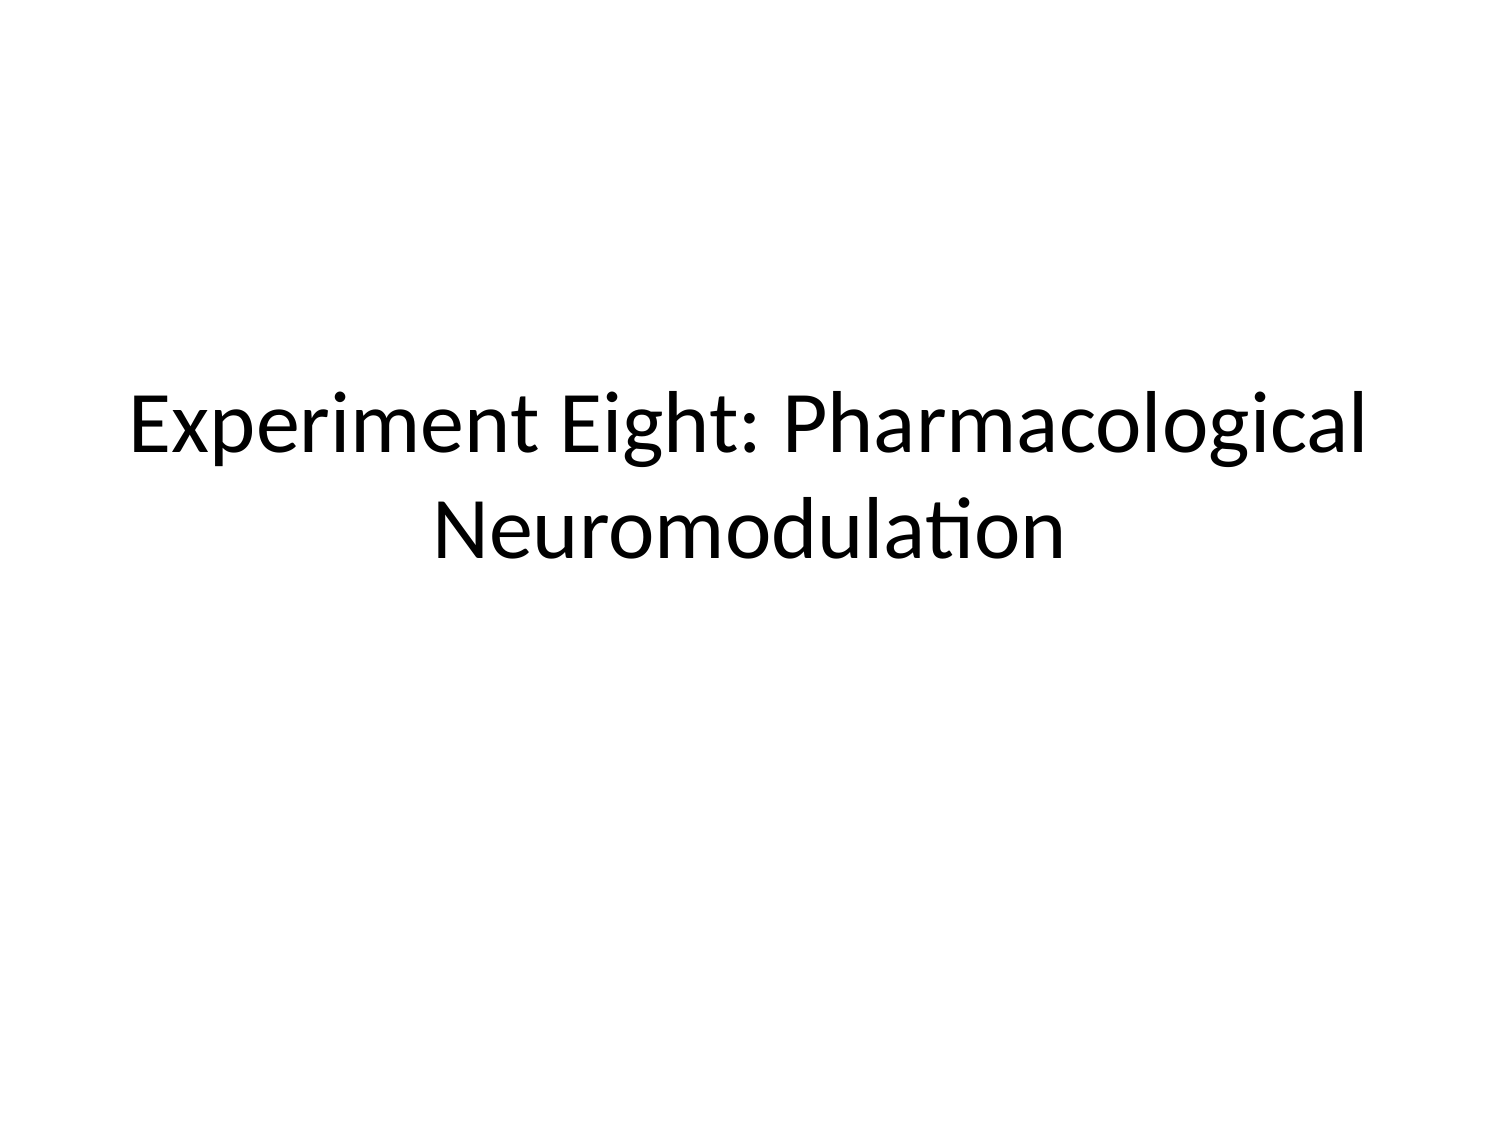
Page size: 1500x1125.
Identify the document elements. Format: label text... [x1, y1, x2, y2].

title Experiment Eight: Pharmacological Neuromodulation [112, 349, 1388, 591]
